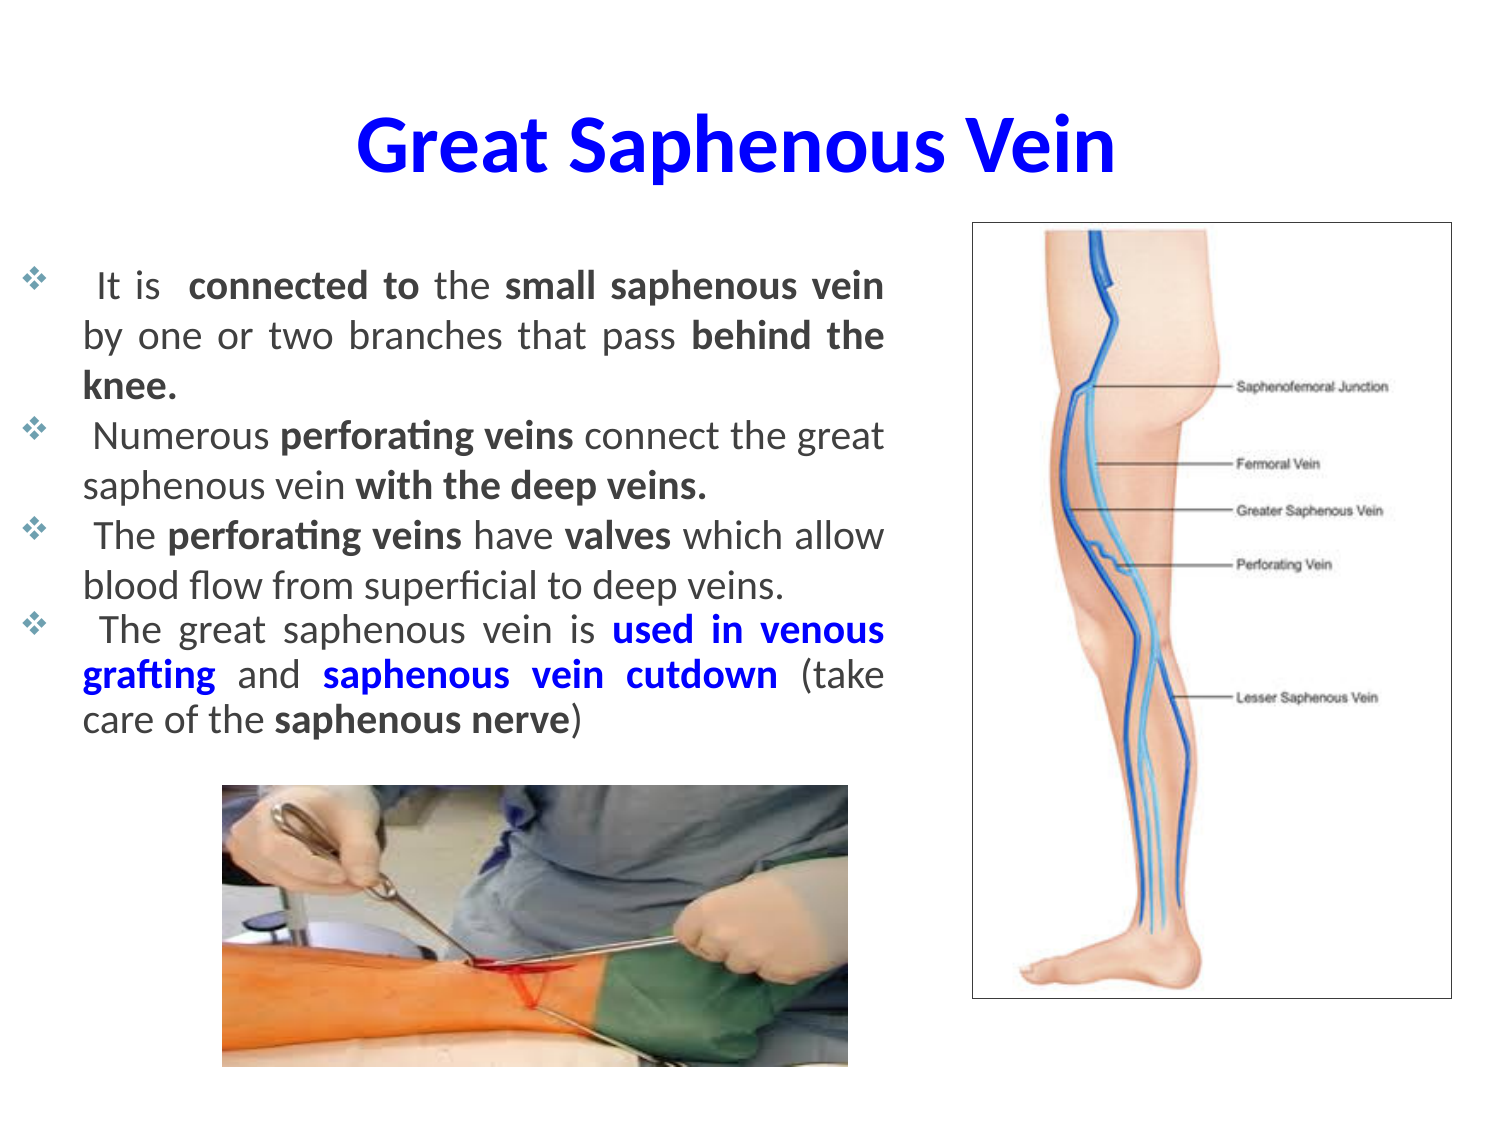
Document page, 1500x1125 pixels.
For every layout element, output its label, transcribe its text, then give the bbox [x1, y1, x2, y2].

title Great Saphenous Vein [74, 37, 1401, 241]
picture [222, 784, 848, 1067]
picture [972, 222, 1452, 999]
list It is connected to the small saphenous vein by one or two branches that pass behind the knee. Numerous perforating veins connect the great saphenous vein with the deep veins. The perforating veins have valves which allow blood flow from superficial to deep veins. The great saphenous vein is used in venous grafting and saphenous vein cutdown (take care of the saphenous nerve) [0, 249, 901, 903]
